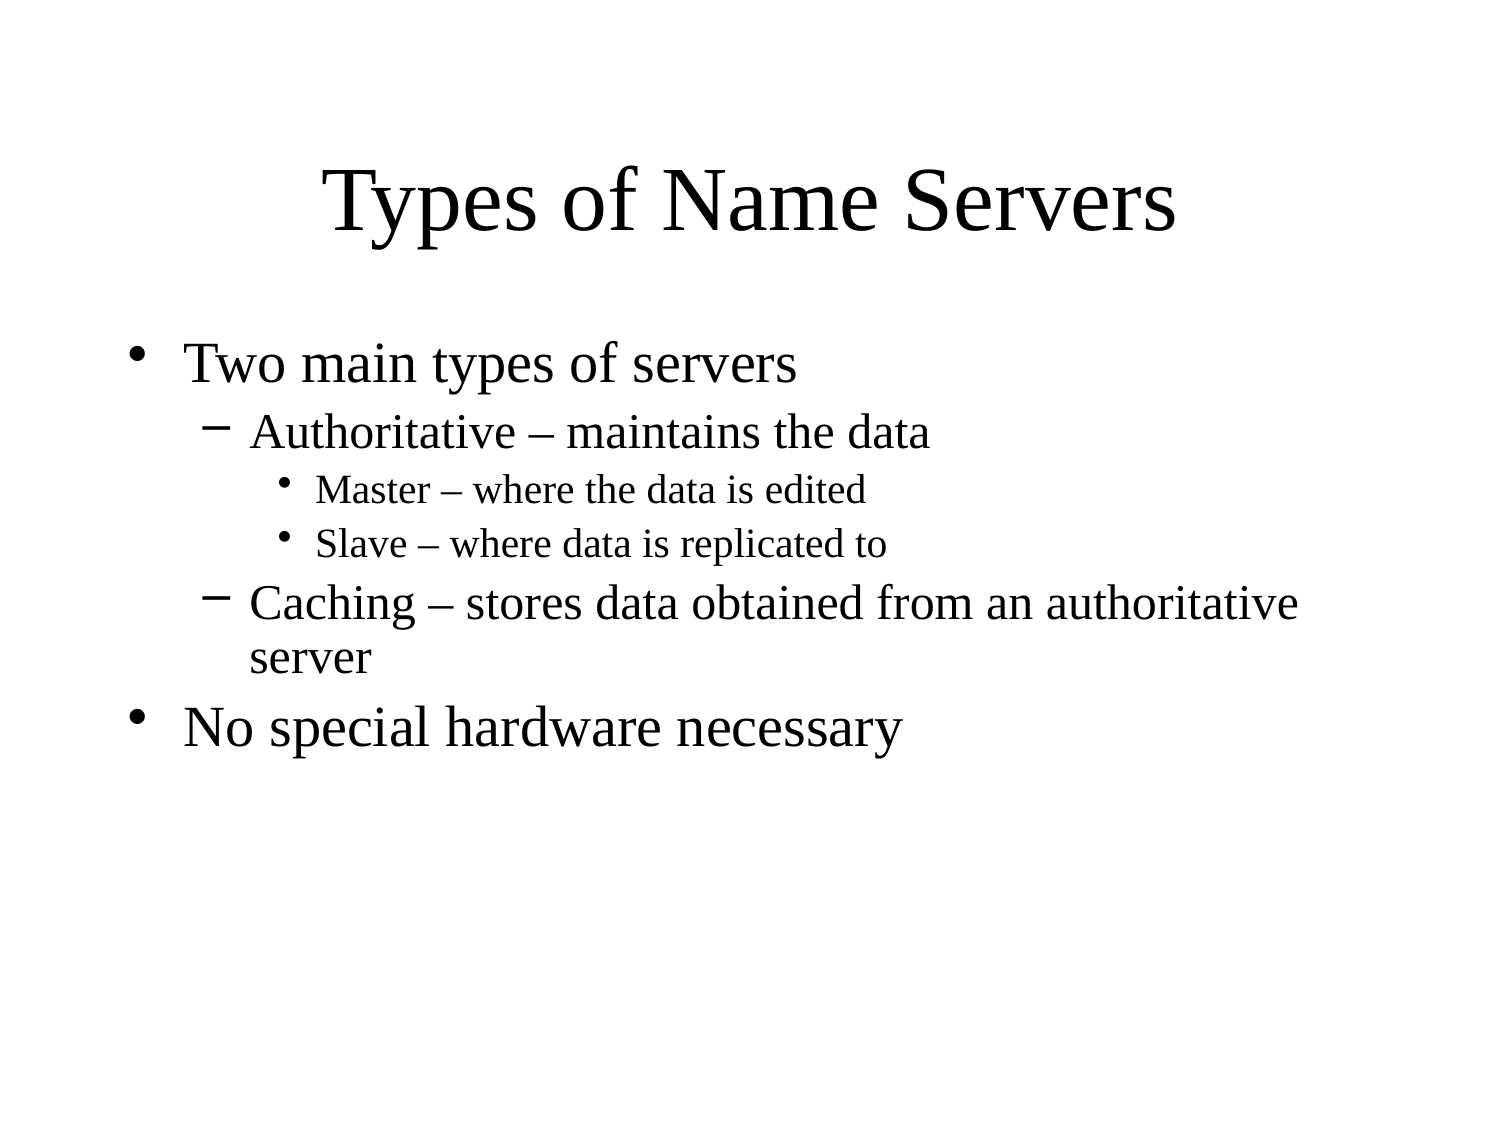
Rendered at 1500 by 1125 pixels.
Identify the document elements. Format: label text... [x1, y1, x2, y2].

title Types of Name Servers [112, 99, 1388, 288]
list Two main types of servers Authoritative – maintains the data Master – where the data is edited Slave – where data is replicated to Caching – stores data obtained from an authoritative server No special hardware necessary [112, 324, 1388, 1000]
